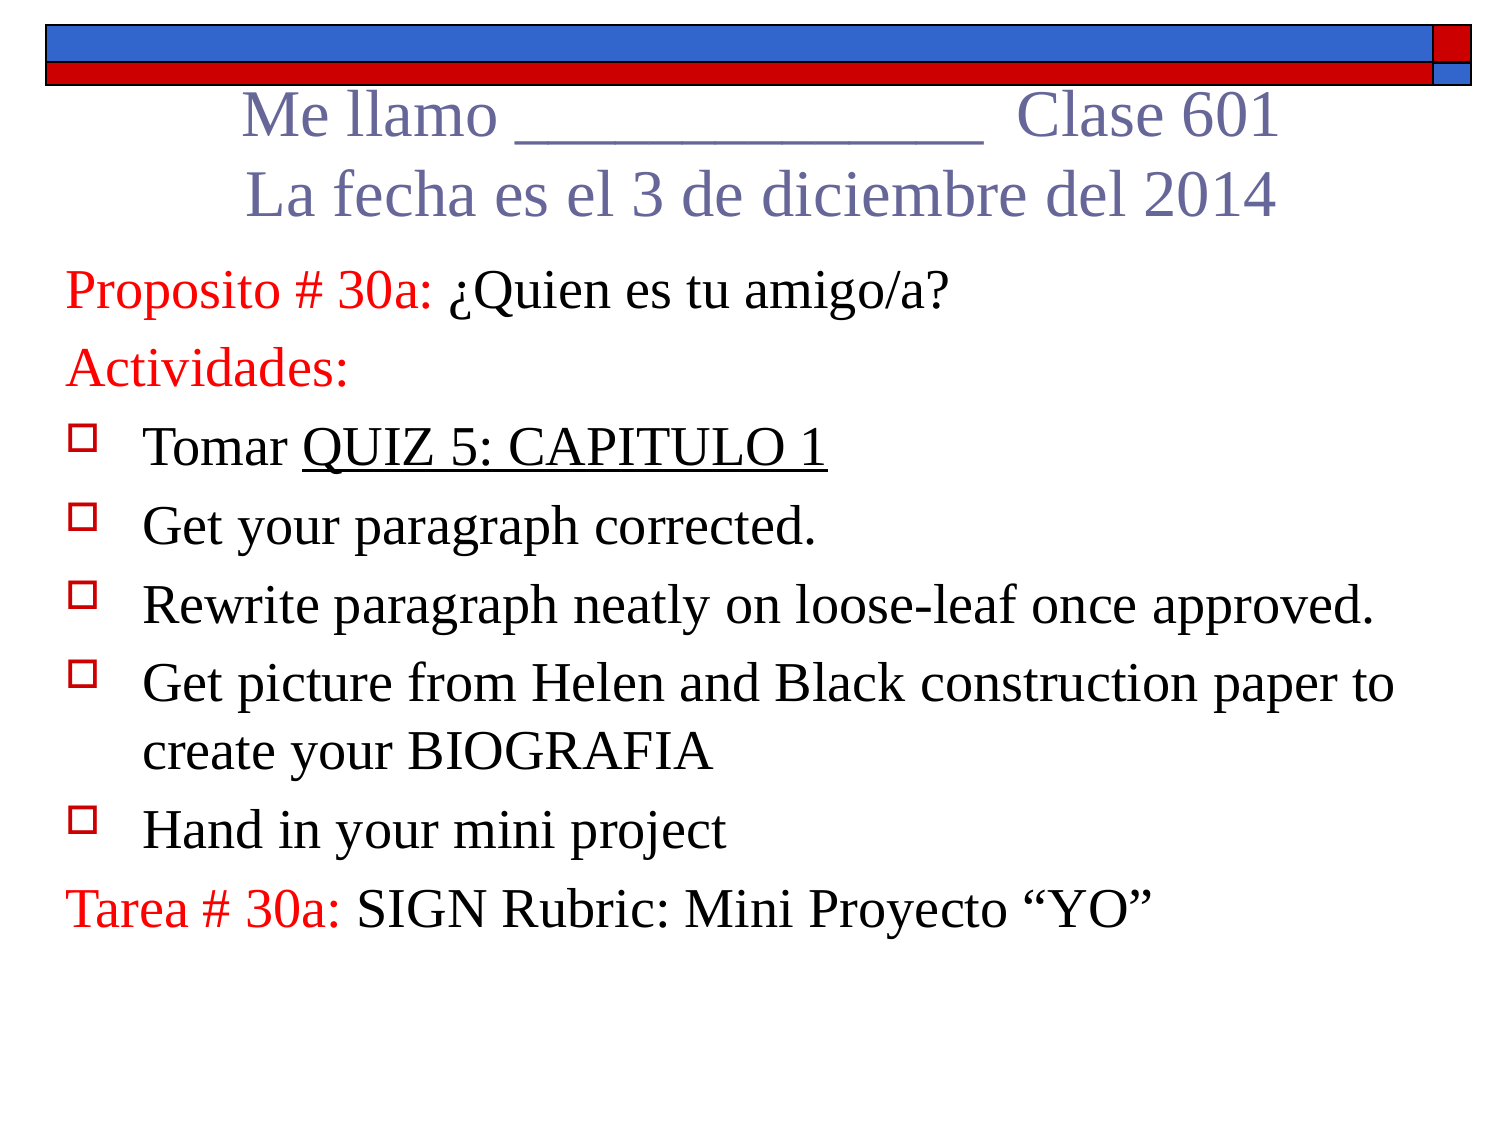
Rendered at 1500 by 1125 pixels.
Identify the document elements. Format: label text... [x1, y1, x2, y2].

text_box Me llamo ______________ Clase 601 La fecha es el 3 de diciembre del 2014 [62, 42, 1463, 238]
list Proposito # 30a: ¿Quien es tu amigo/a? Actividades: Tomar QUIZ 5: CAPITULO 1 Get your paragraph corrected. Rewrite paragraph neatly on loose-leaf once approved. Get picture from Helen and Black construction paper to create your BIOGRAFIA Hand in your mini project Tarea # 30a: SIGN Rubric: Mini Proyecto “YO” [50, 244, 1500, 950]
